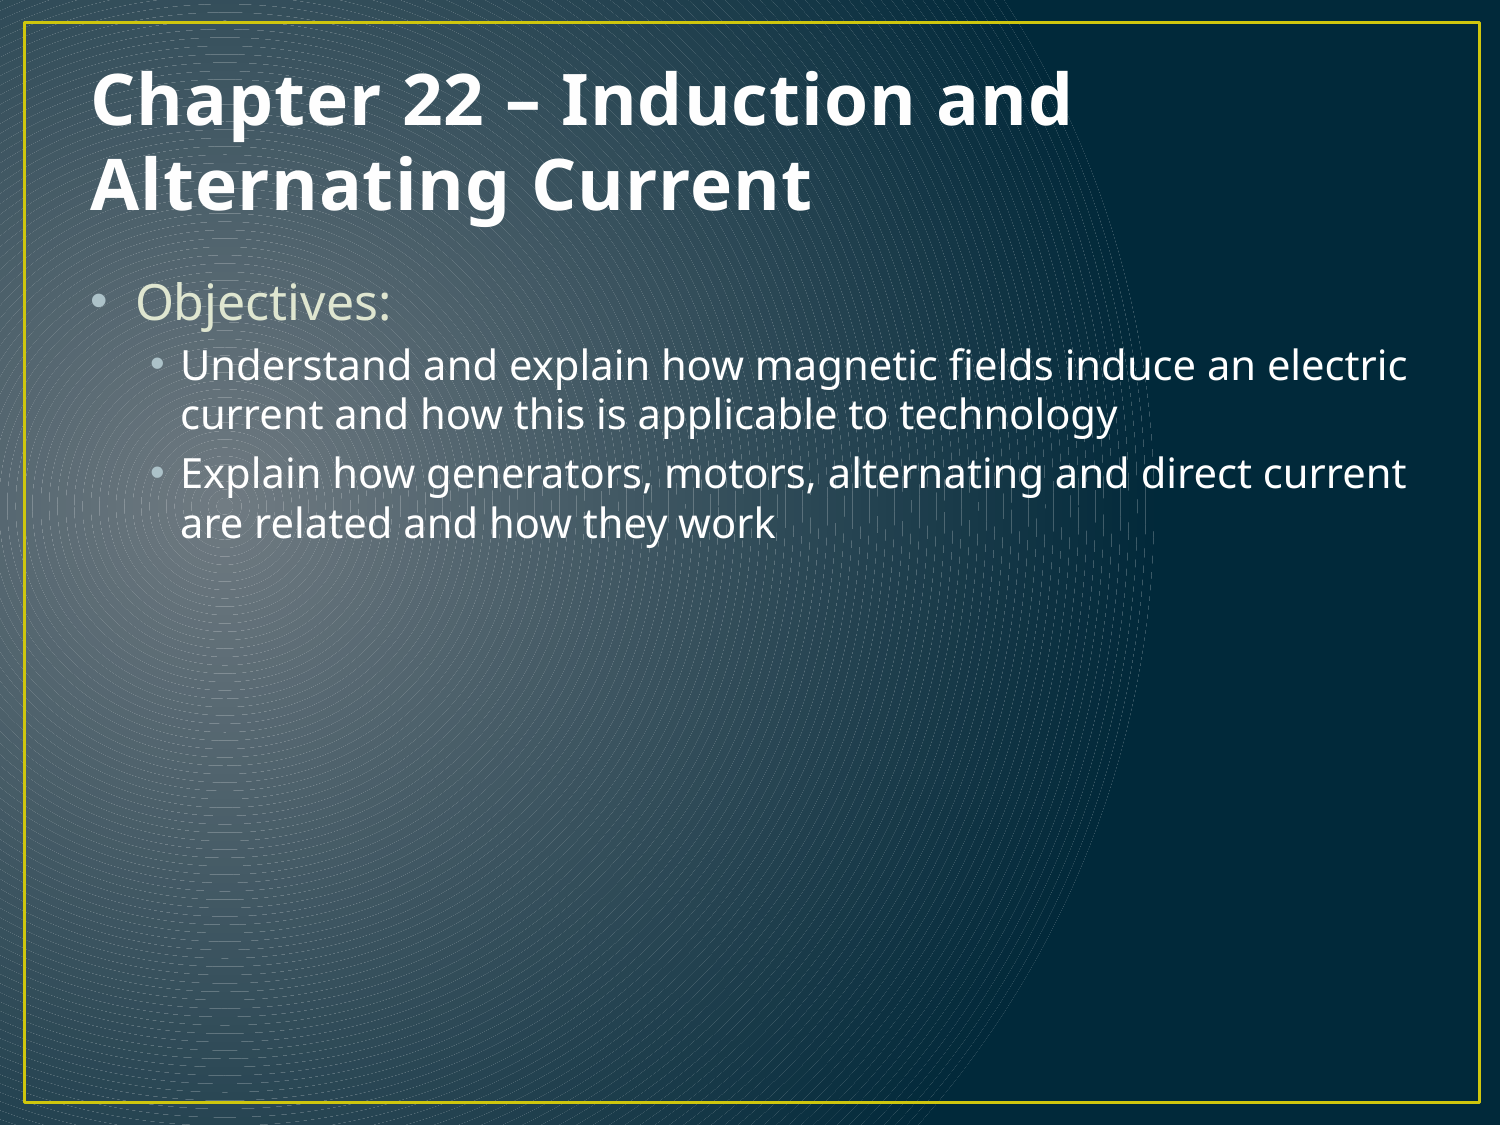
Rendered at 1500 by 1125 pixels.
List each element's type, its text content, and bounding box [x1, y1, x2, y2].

title Chapter 22 – Induction and Alternating Current [75, 45, 1425, 233]
list Objectives: Understand and explain how magnetic fields induce an electric current and how this is applicable to technology Explain how generators, motors, alternating and direct current are related and how they work [75, 262, 1425, 1005]
